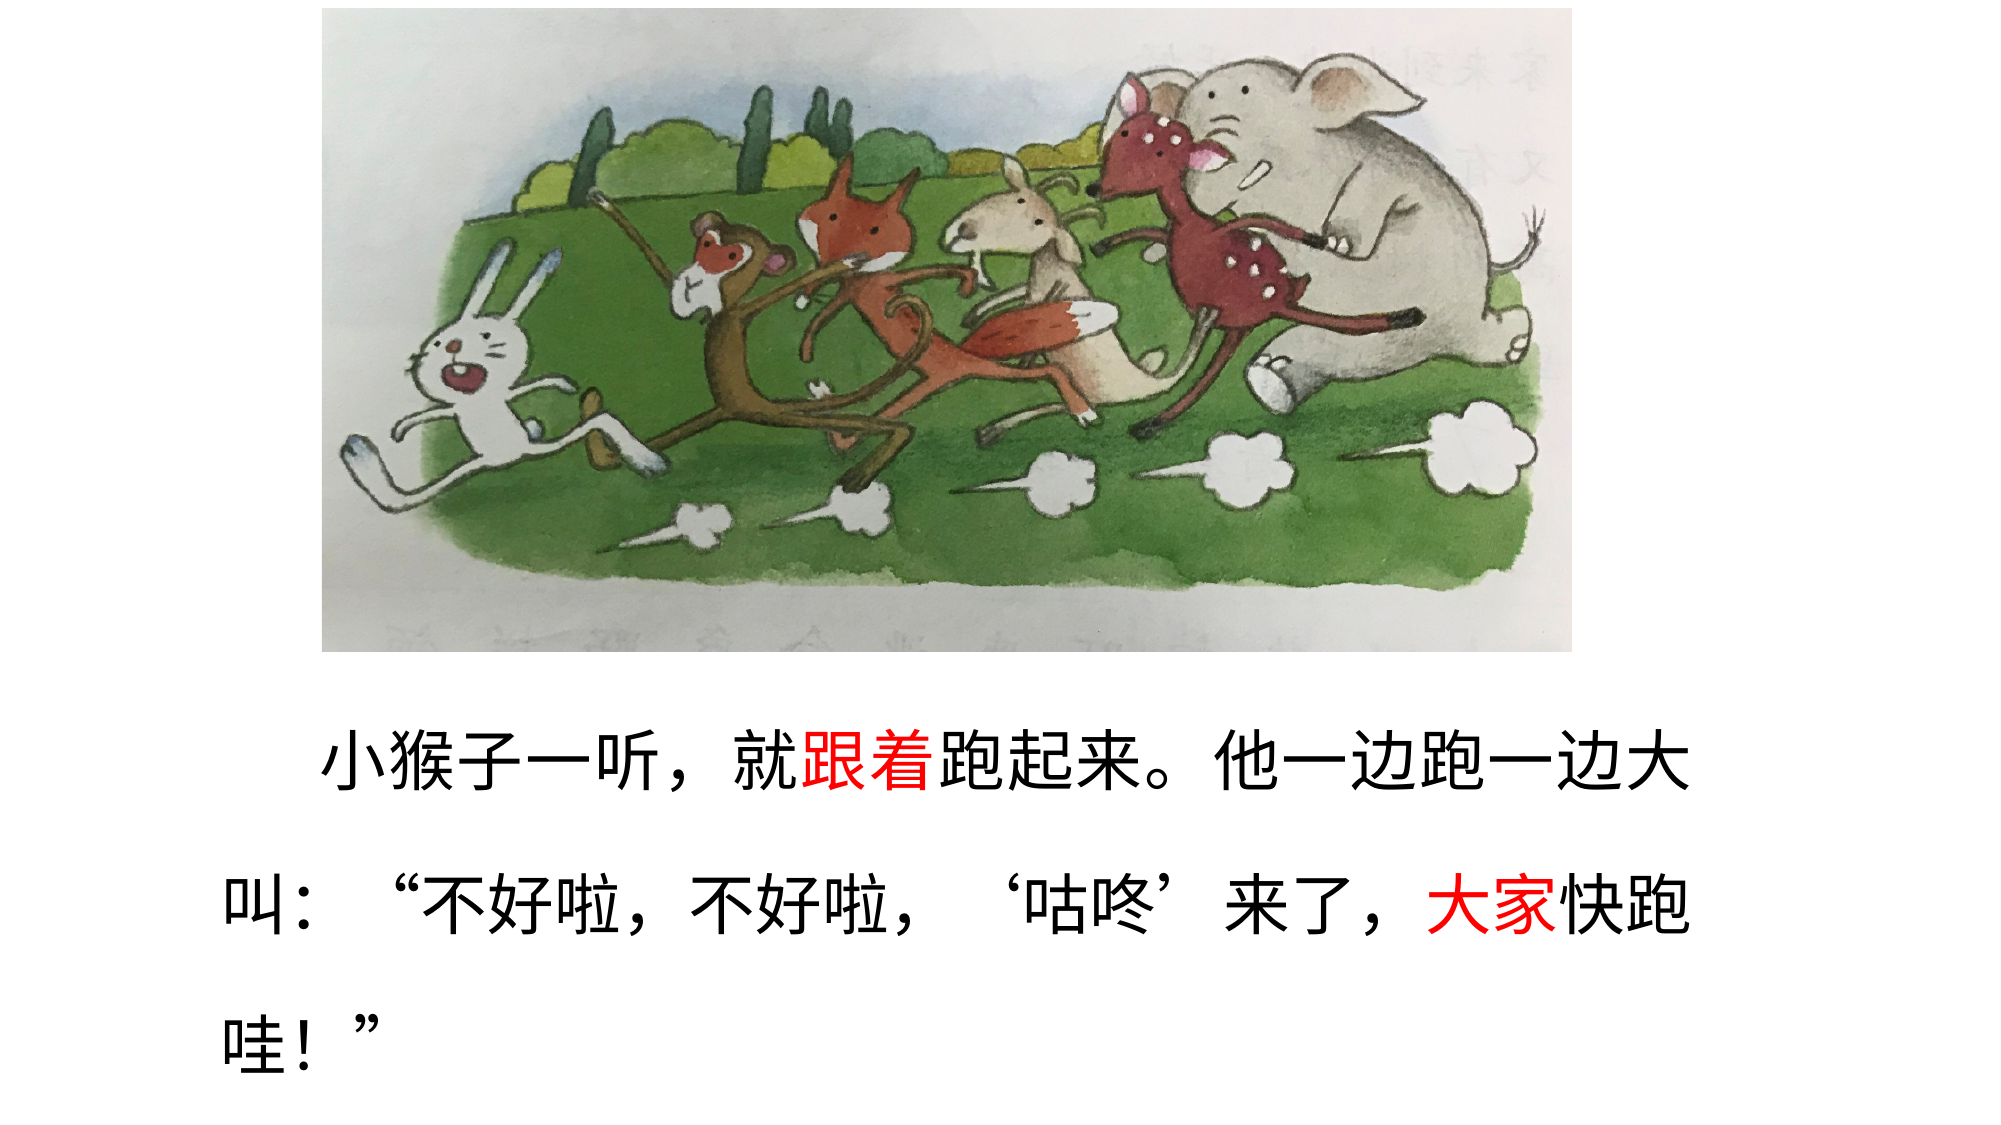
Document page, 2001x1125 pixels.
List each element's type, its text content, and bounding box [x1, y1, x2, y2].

picture [321, 8, 1572, 652]
text_box 小猴子一听，就跟着跑起来。他一边跑一边大叫：“不好啦，不好啦，‘咕咚’来了，大家快跑哇！” [186, 651, 1708, 1092]
